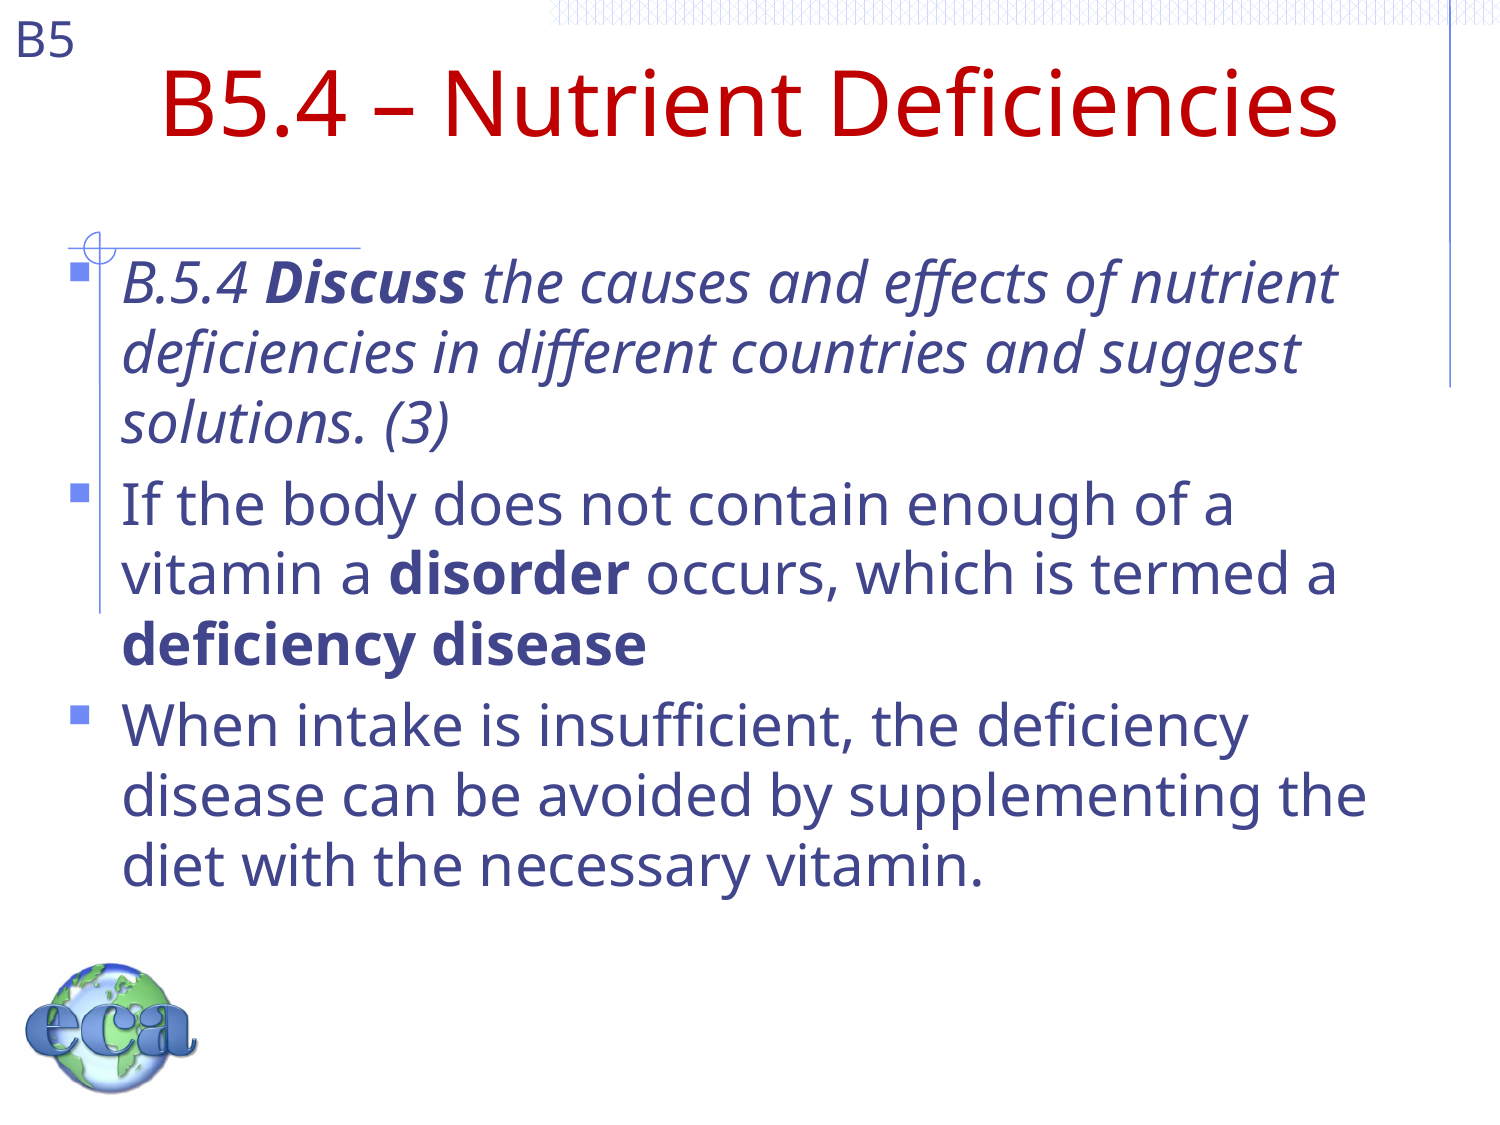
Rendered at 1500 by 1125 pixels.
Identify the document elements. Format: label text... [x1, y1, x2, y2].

picture [23, 960, 200, 1096]
list B.5.4 Discuss the causes and effects of nutrient deficiencies in different countries and suggest solutions. (3) If the body does not contain enough of a vitamin a disorder occurs, which is termed a deficiency disease When intake is insufficient, the deficiency disease can be avoided by supplementing the diet with the necessary vitamin. [49, 237, 1463, 976]
title B5.4 – Nutrient Deficiencies [37, 24, 1463, 163]
